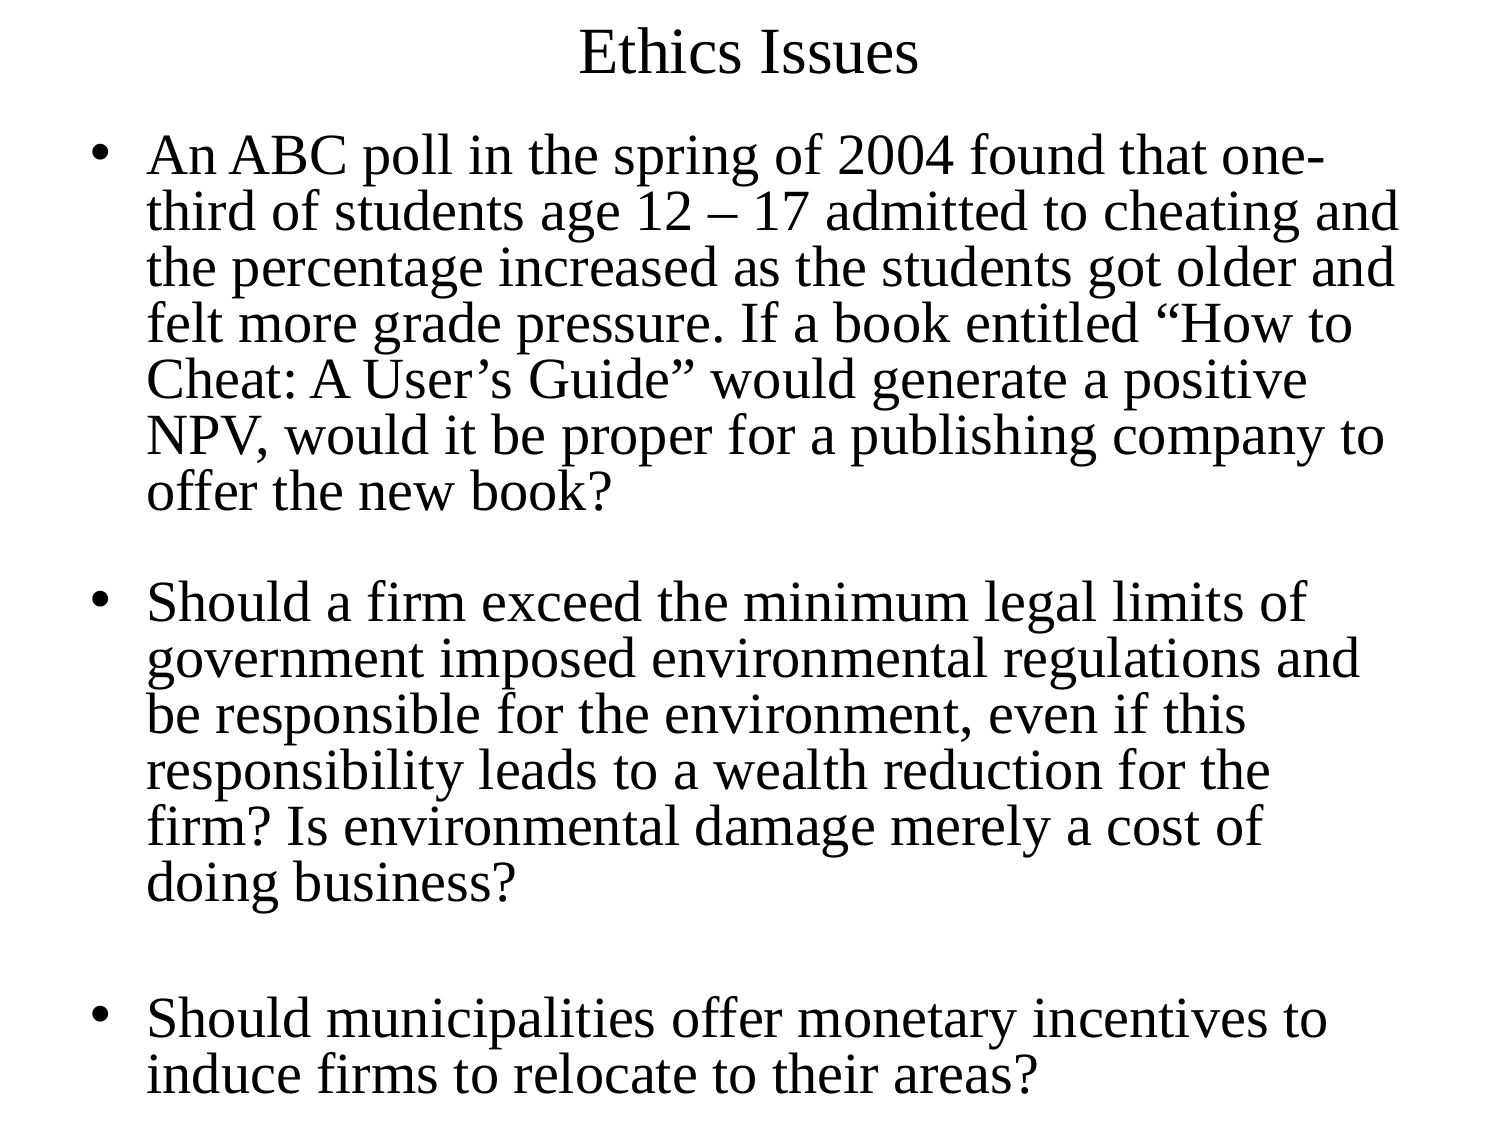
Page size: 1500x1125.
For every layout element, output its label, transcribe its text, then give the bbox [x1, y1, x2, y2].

list An ABC poll in the spring of 2004 found that one-third of students age 12 – 17 admitted to cheating and the percentage increased as the students got older and felt more grade pressure. If a book entitled “How to Cheat: A User’s Guide” would generate a positive NPV, would it be proper for a publishing company to offer the new book? Should a firm exceed the minimum legal limits of government imposed environmental regulations and be responsible for the environment, even if this responsibility leads to a wealth reduction for the firm? Is environmental damage merely a cost of doing business? Should municipalities offer monetary incentives to induce firms to relocate to their areas? [75, 122, 1425, 1079]
title Ethics Issues [75, 0, 1425, 95]
